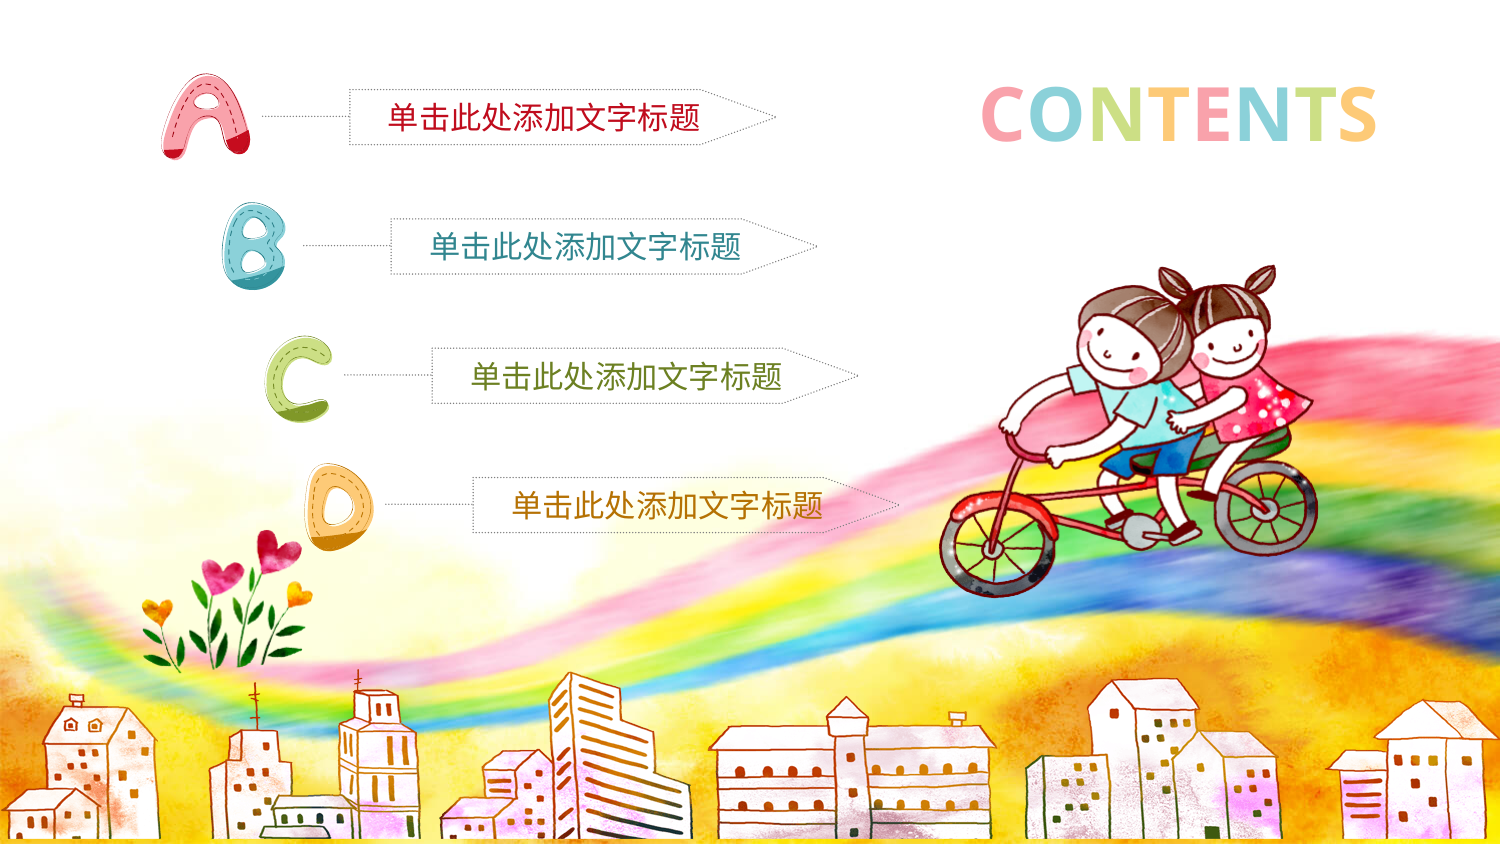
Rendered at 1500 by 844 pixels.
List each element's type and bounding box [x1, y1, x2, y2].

picture [0, 0, 1500, 844]
text_box [256, 330, 859, 426]
text_box [160, 71, 777, 163]
text_box [302, 463, 900, 554]
text_box [219, 200, 818, 294]
